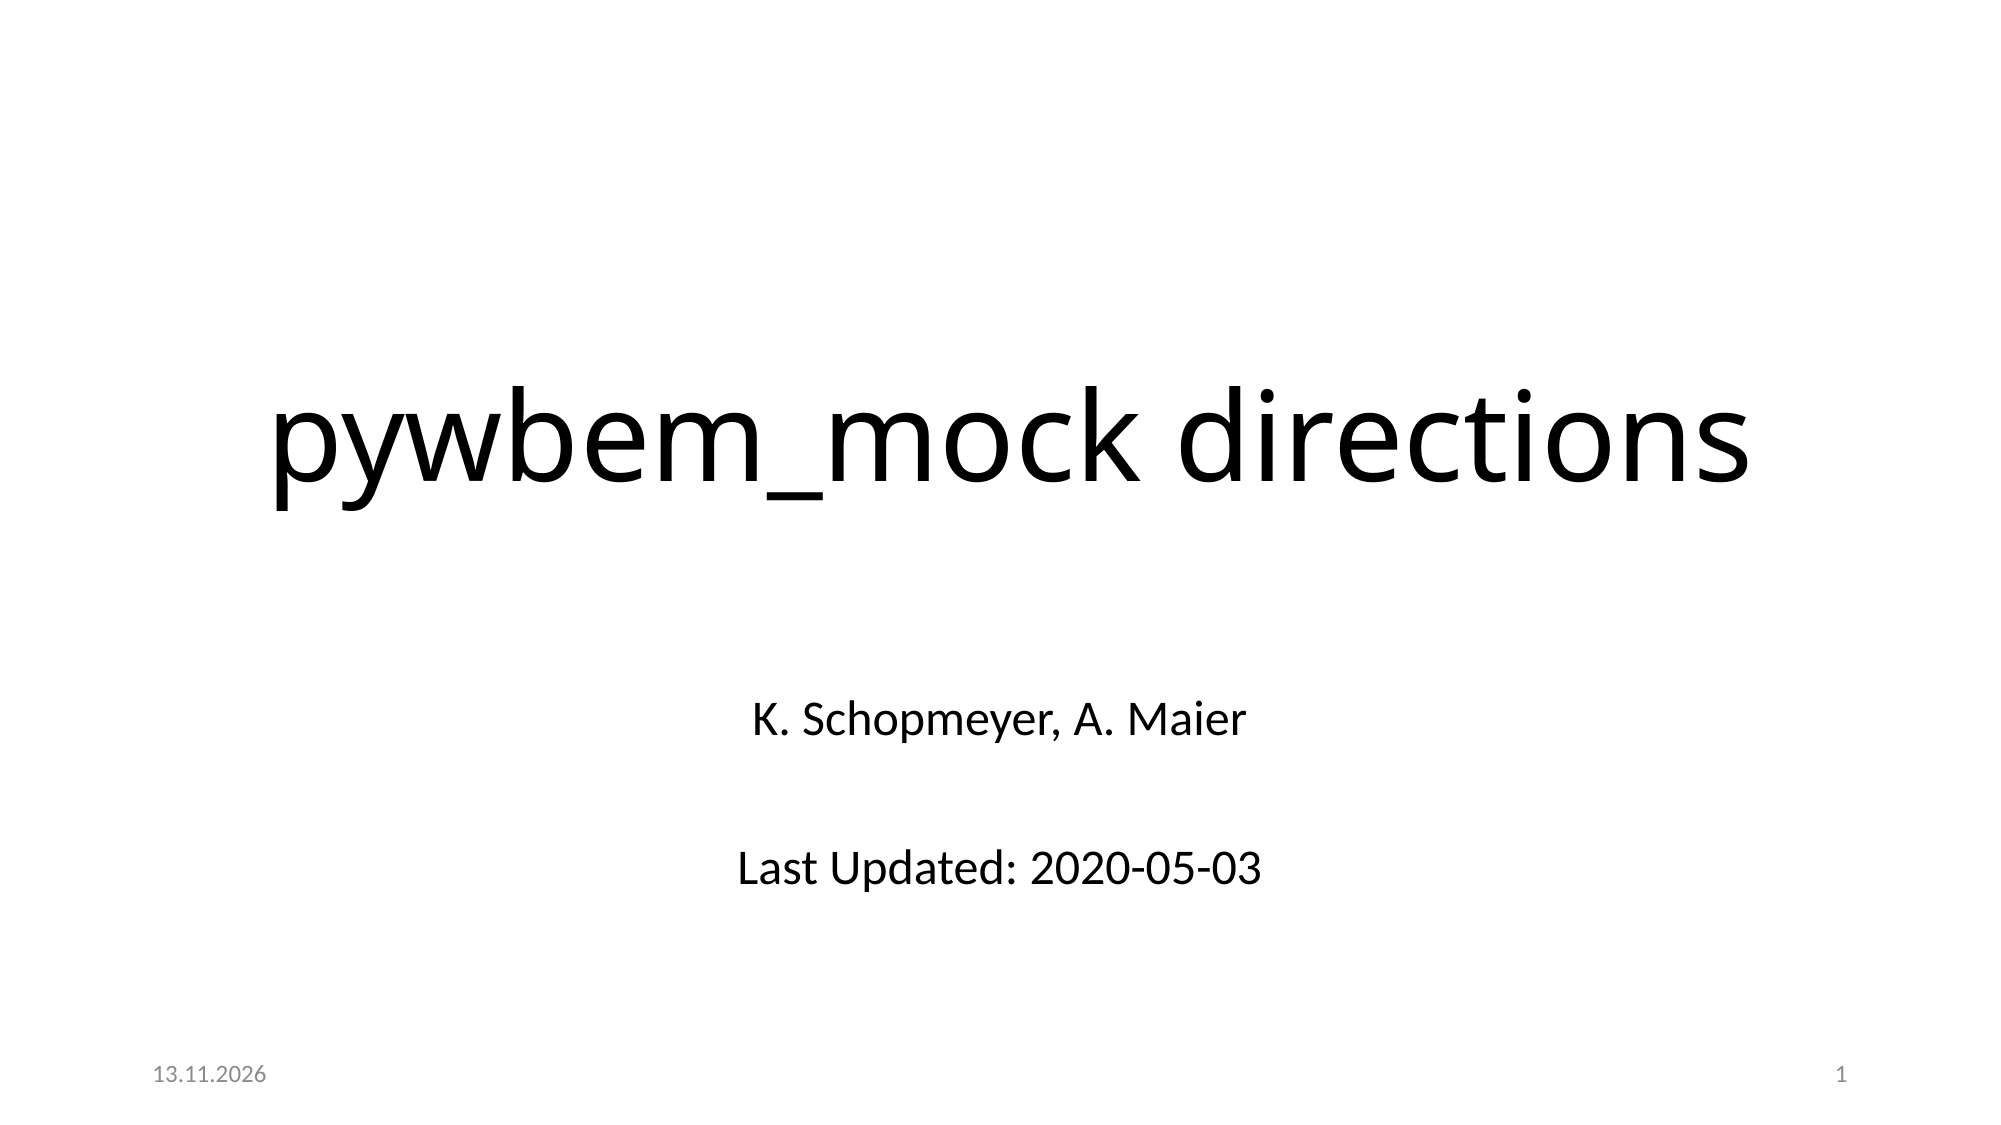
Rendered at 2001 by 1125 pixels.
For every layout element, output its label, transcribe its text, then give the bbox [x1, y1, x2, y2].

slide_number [137, 1042, 588, 1103]
slide_number 1 [1412, 1042, 1863, 1103]
title pywbem_mock directions [74, 246, 1947, 516]
subtitle K. Schopmeyer, A. Maier Last Updated: 2020-05-03 [249, 684, 1750, 1050]
